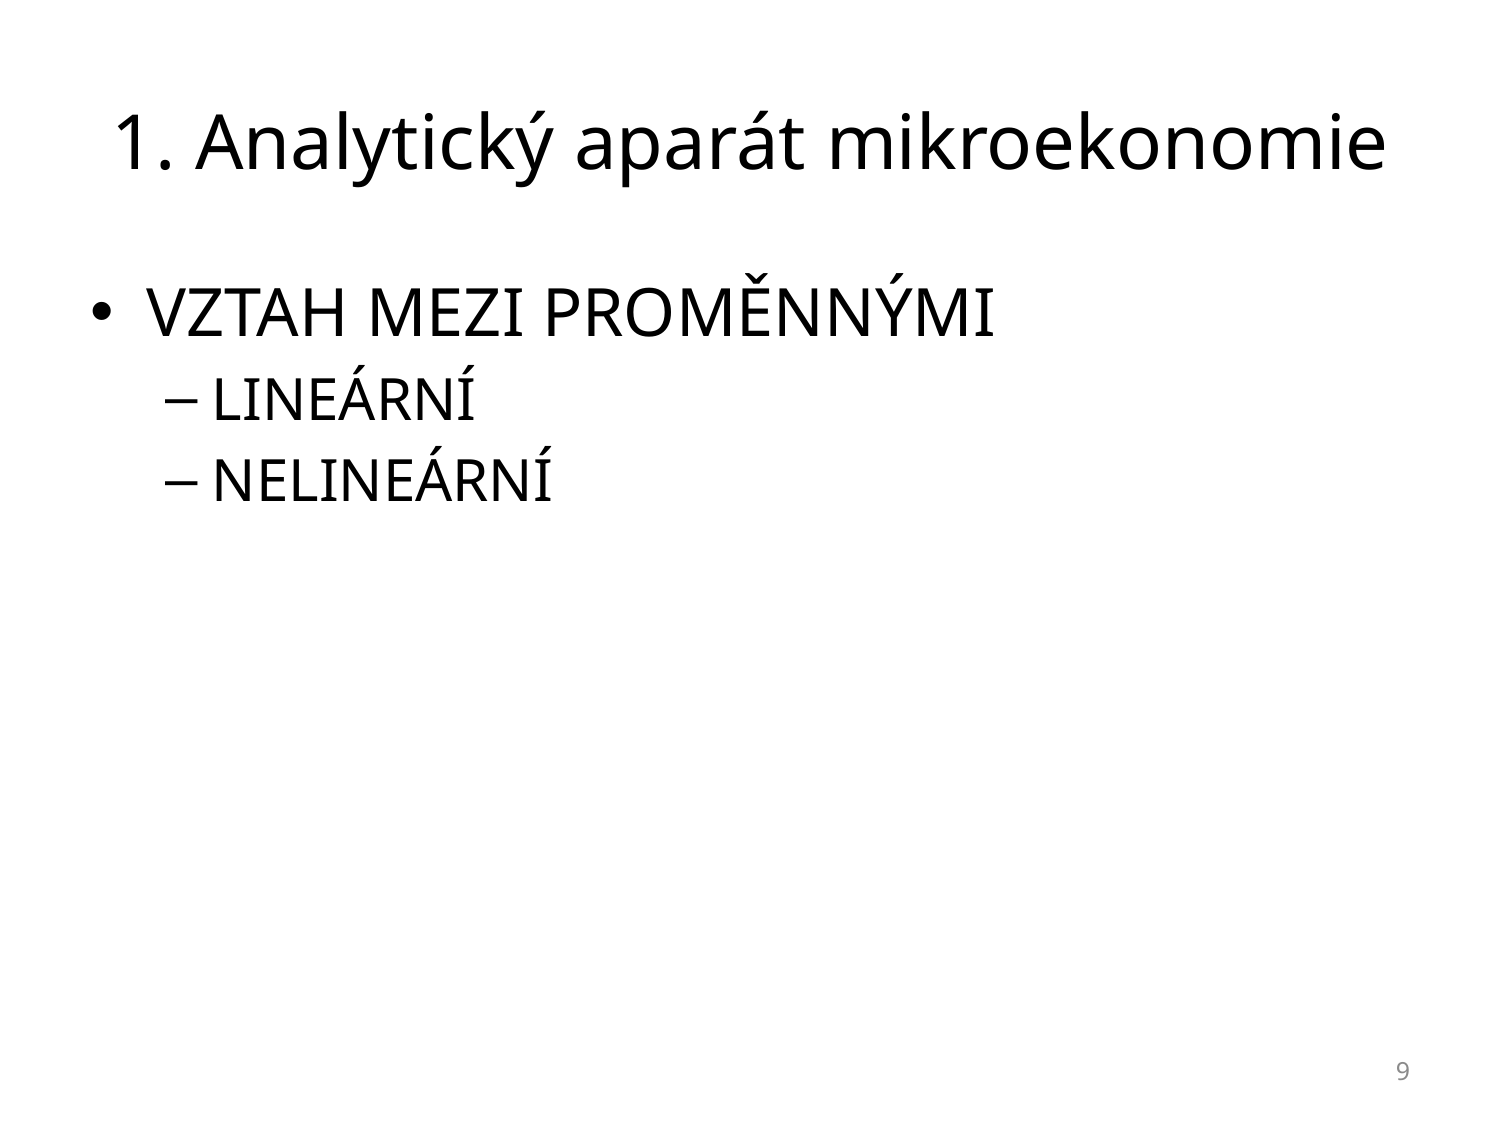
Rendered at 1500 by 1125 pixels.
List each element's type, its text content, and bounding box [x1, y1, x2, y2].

slide_number 9 [1074, 1042, 1425, 1103]
list VZTAH MEZI PROMĚNNÝMI LINEÁRNÍ NELINEÁRNÍ [75, 262, 1425, 1005]
title 1. Analytický aparát mikroekonomie [75, 45, 1425, 233]
